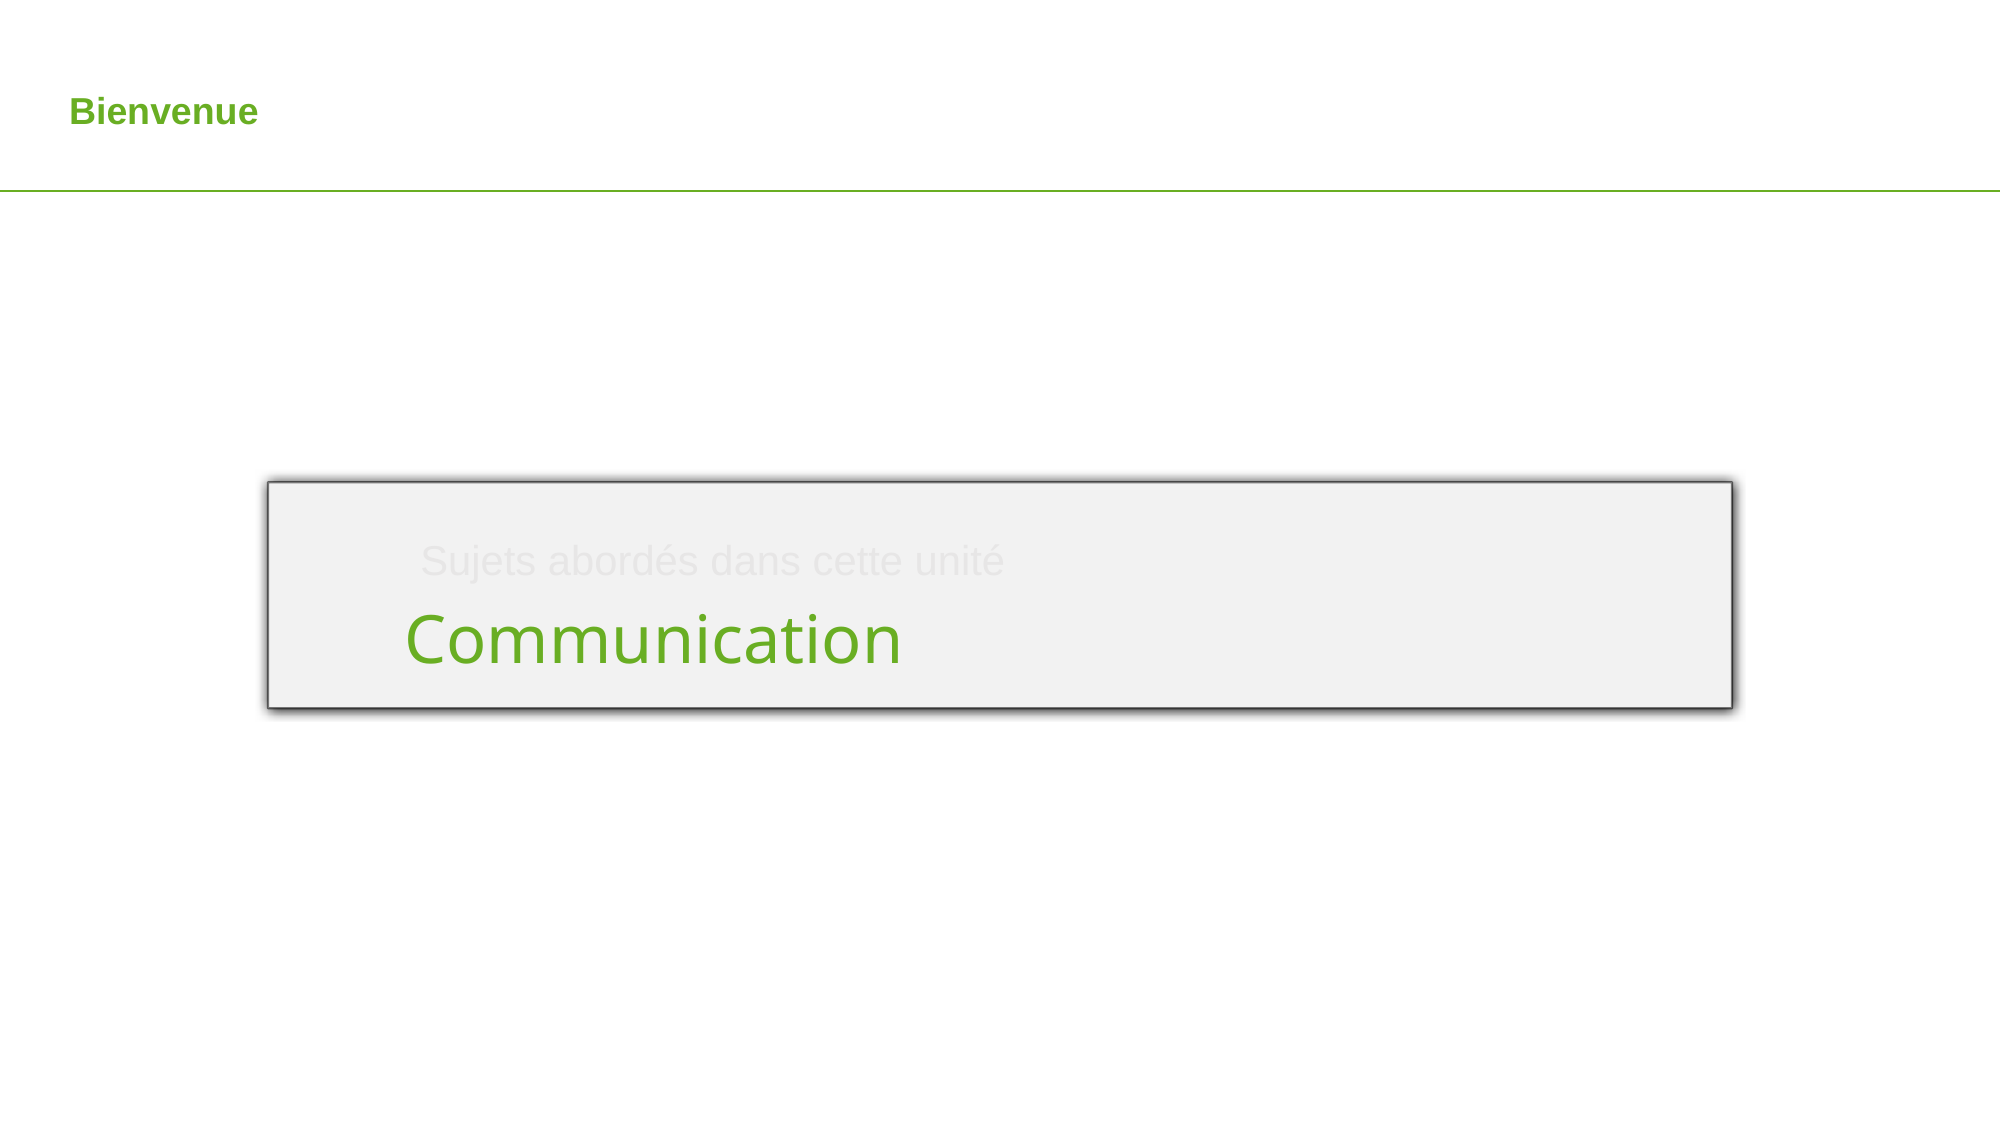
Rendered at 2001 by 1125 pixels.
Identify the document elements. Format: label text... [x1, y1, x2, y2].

text_box Bienvenue [54, 79, 1255, 140]
text_box Communication [389, 589, 920, 684]
text_box Sujets abordés dans cette unité [405, 526, 1750, 591]
text_box [267, 482, 1732, 709]
